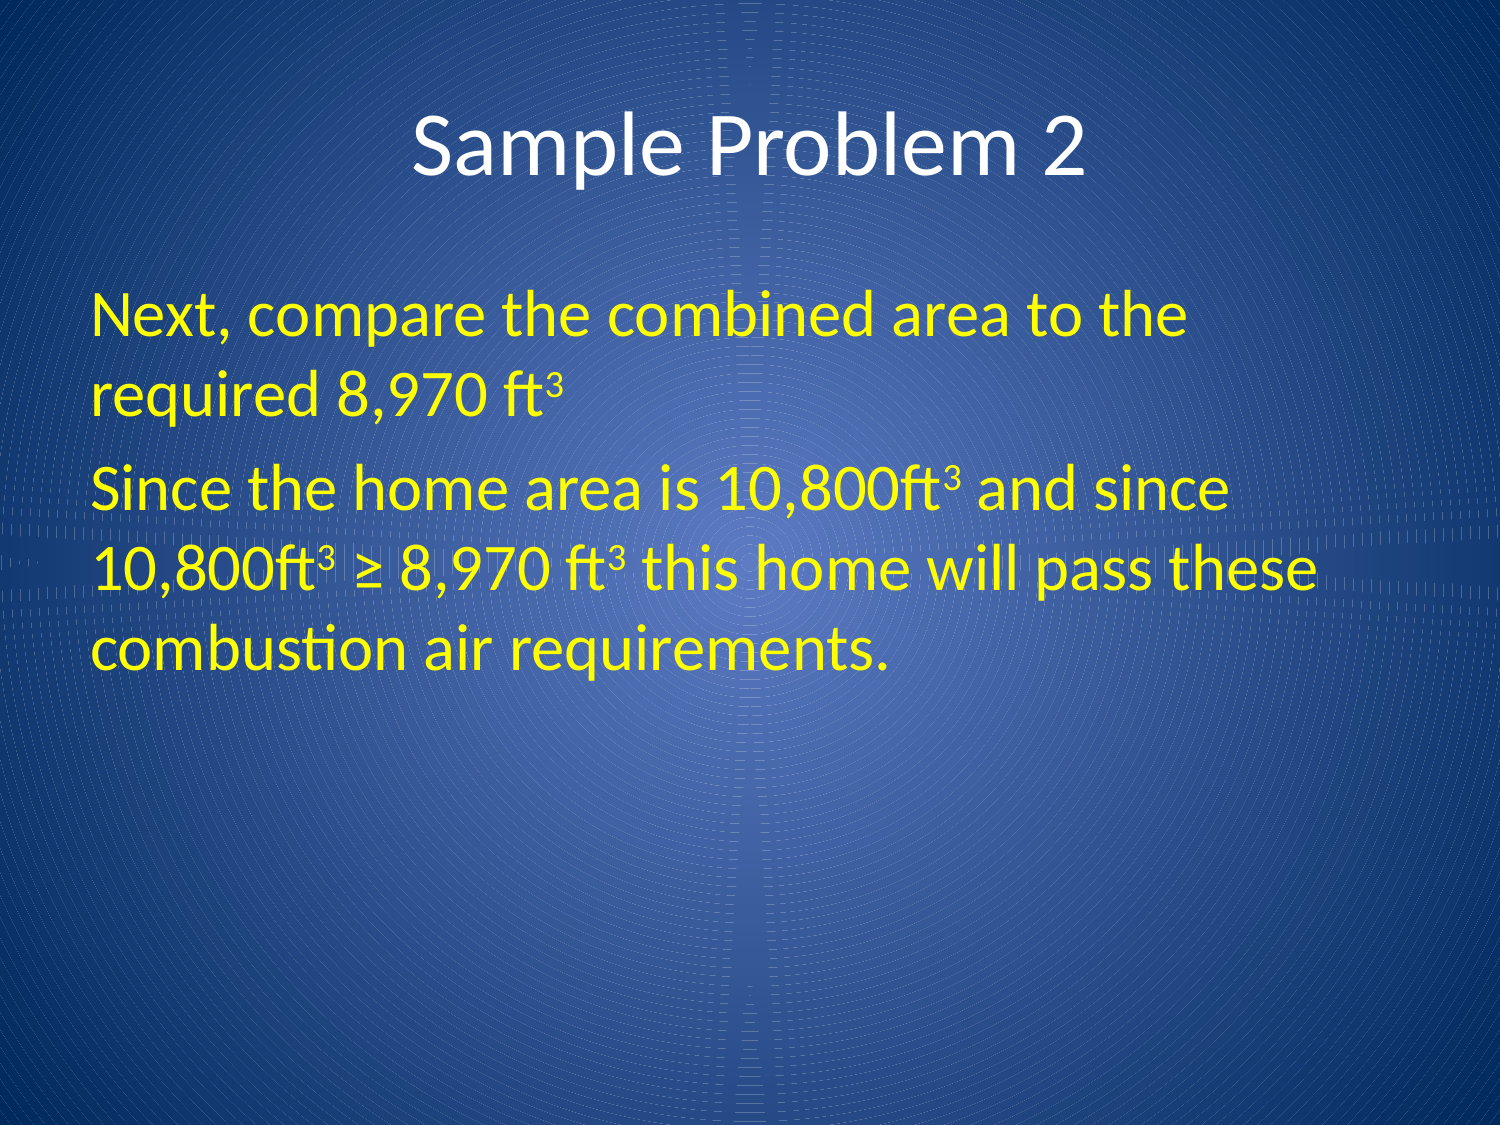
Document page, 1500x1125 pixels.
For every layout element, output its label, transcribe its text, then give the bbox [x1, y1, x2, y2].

list Next, compare the combined area to the required 8,970 ft3 Since the home area is 10,800ft3 and since 10,800ft3 ≥ 8,970 ft3 this home will pass these combustion air requirements. [75, 262, 1425, 1100]
title Sample Problem 2 [75, 45, 1425, 233]
